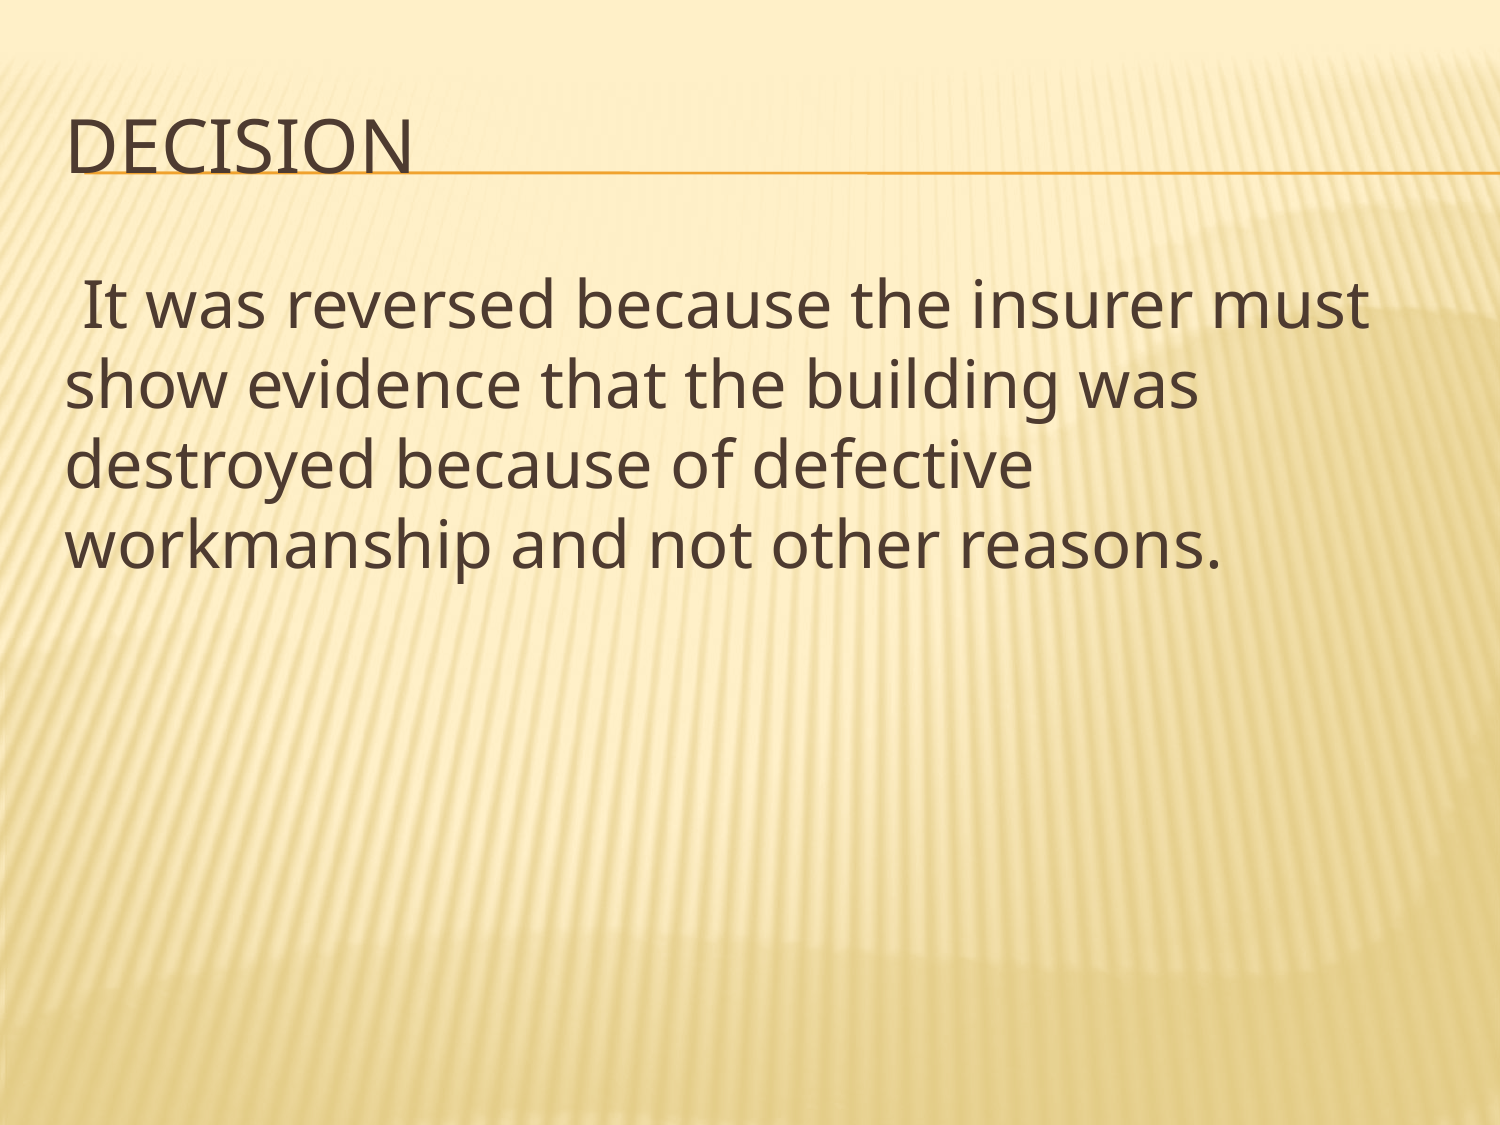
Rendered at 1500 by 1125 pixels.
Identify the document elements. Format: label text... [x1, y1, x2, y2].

title Decision [50, 75, 1475, 213]
list It was reversed because the insurer must show evidence that the building was destroyed because of defective workmanship and not other reasons. [50, 254, 1475, 998]
